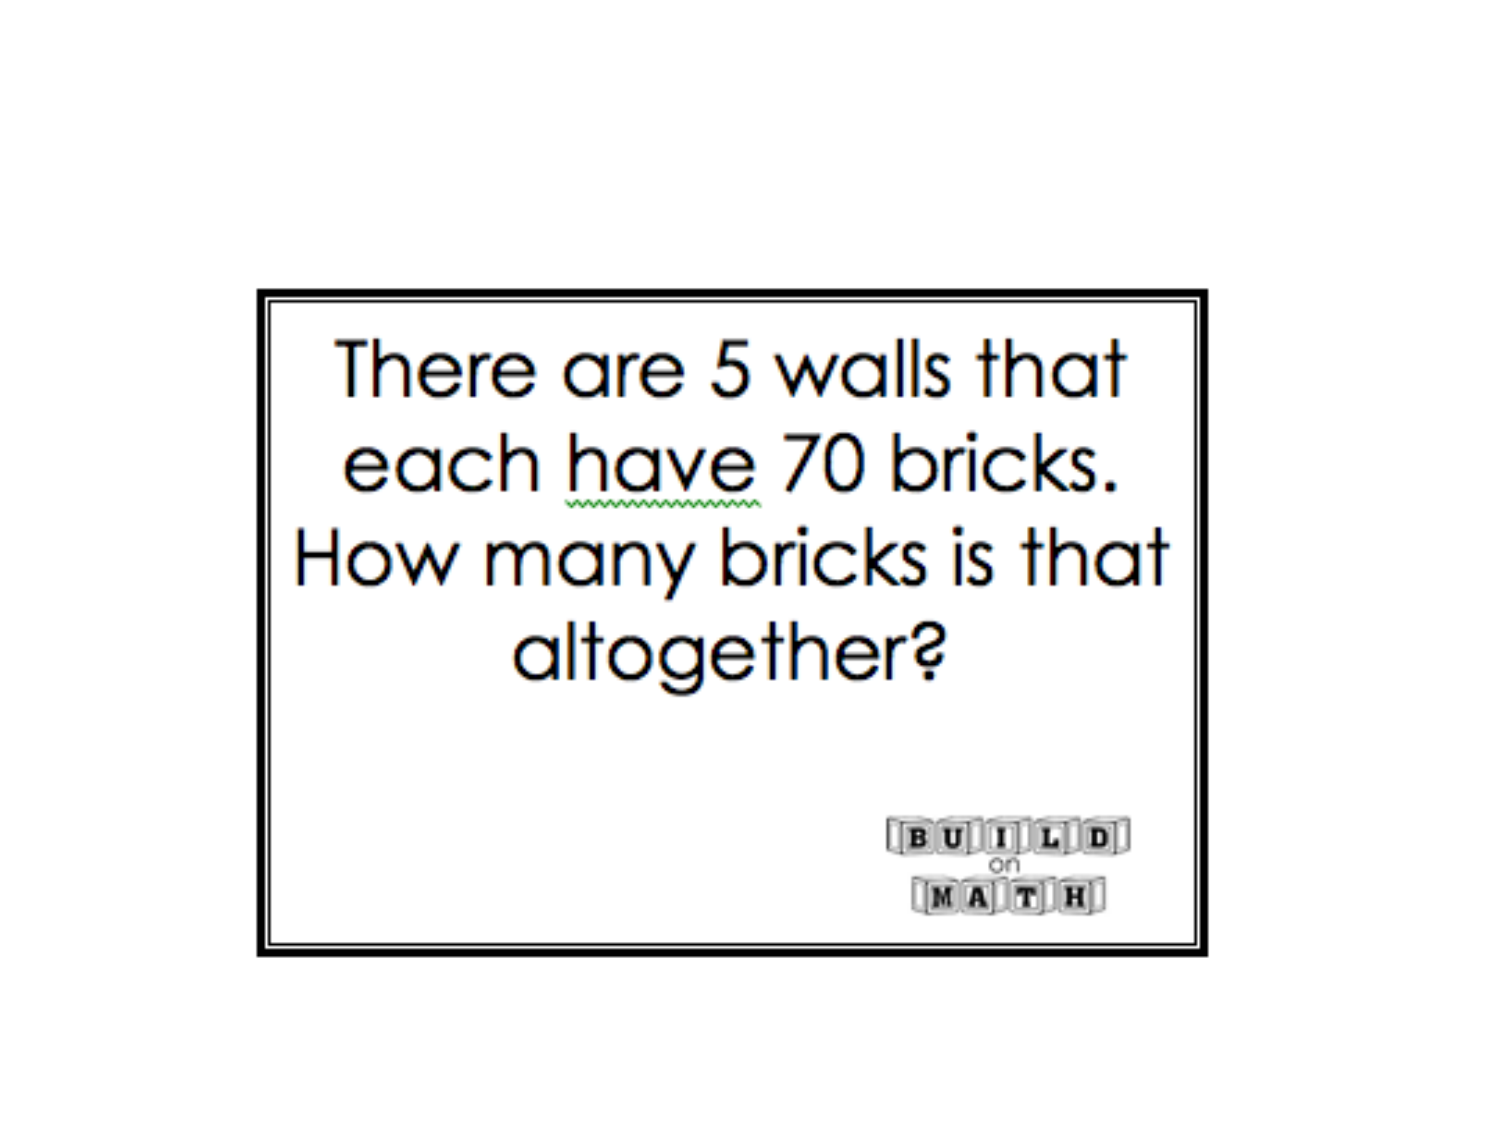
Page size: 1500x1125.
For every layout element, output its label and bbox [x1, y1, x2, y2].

list [74, 262, 1426, 1006]
